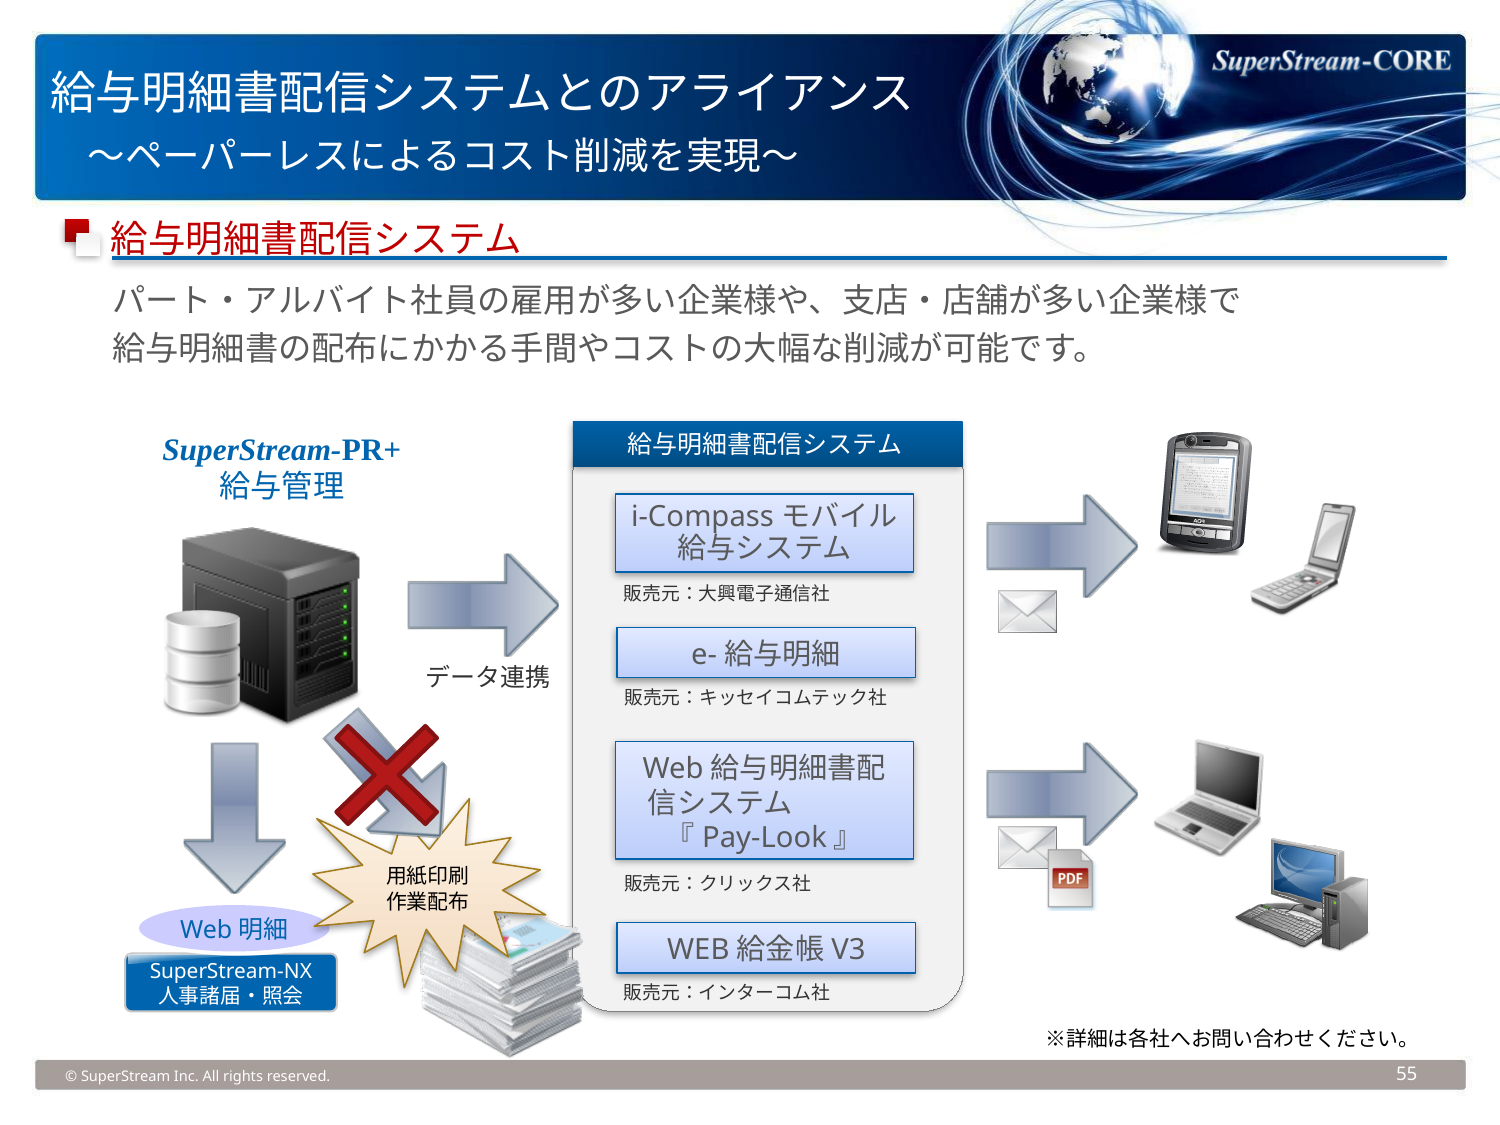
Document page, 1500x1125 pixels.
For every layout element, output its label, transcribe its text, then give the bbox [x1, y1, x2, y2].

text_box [64, 219, 101, 256]
text_box WEB給金帳V3 [617, 922, 916, 973]
text_box 給与明細書配信システム [572, 421, 963, 467]
text_box 販売元：大興電子通信社 [609, 574, 846, 613]
text_box Web明細 [139, 905, 327, 951]
title 給与明細書配信システムとのアライアンス ～ペーパーレスによるコスト削減を実現～ [35, 41, 1386, 197]
picture [0, 0, 1500, 1125]
text_box 用紙印刷 作業配布 [312, 812, 541, 988]
text_box 販売元：キッセイコムテック社 [609, 677, 902, 716]
text_box データ連携 [411, 662, 573, 699]
text_box © SuperStream Inc. All rights reserved. [50, 1059, 423, 1094]
text_box Web給与明細書配信システム 『Pay-Look』 [615, 741, 914, 859]
text_box [572, 474, 964, 1012]
text_box SuperStream-PR+ 給与管理 [147, 421, 417, 512]
text_box パート・アルバイト社員の雇用が多い企業様や、支店・店舗が多い企業様で 給与明細書の配布にかかる手間やコストの大幅な削減が可能です。 [112, 278, 1317, 386]
slide_number 55 [1299, 1060, 1418, 1090]
text_box i-Compassモバイル給与システム [615, 494, 914, 573]
text_box e-給与明細 [617, 627, 916, 678]
text_box 販売元：クリックス社 [609, 863, 827, 902]
text_box 販売元：インターコム社 [609, 973, 846, 1012]
text_box ※詳細は各社へお問い合わせください。 [1004, 1025, 1451, 1066]
text_box 給与明細書配信システム [96, 208, 1282, 268]
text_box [123, 953, 338, 1012]
